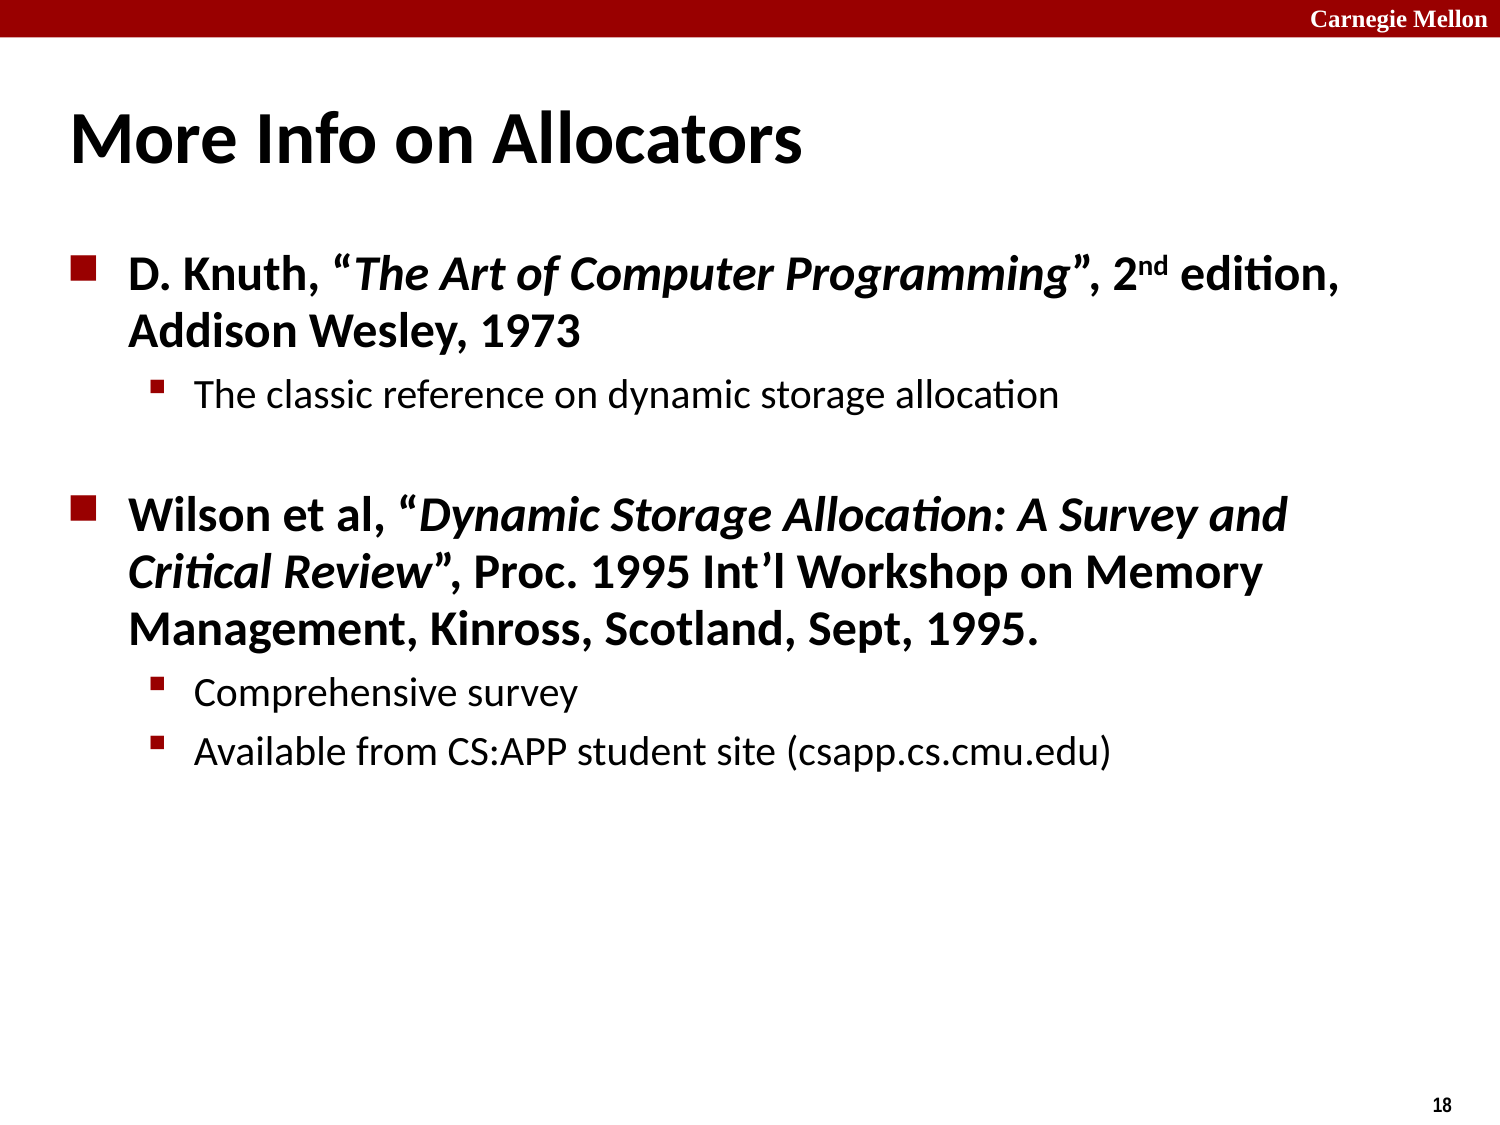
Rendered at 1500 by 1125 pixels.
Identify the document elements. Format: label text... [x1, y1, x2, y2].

list D. Knuth, “The Art of Computer Programming”, 2nd edition, Addison Wesley, 1973 The classic reference on dynamic storage allocation Wilson et al, “Dynamic Storage Allocation: A Survey and Critical Review”, Proc. 1995 Int’l Workshop on Memory Management, Kinross, Scotland, Sept, 1995. Comprehensive survey Available from CS:APP student site (csapp.cs.cmu.edu) [56, 237, 1458, 1038]
title More Info on Allocators [53, 49, 1351, 231]
